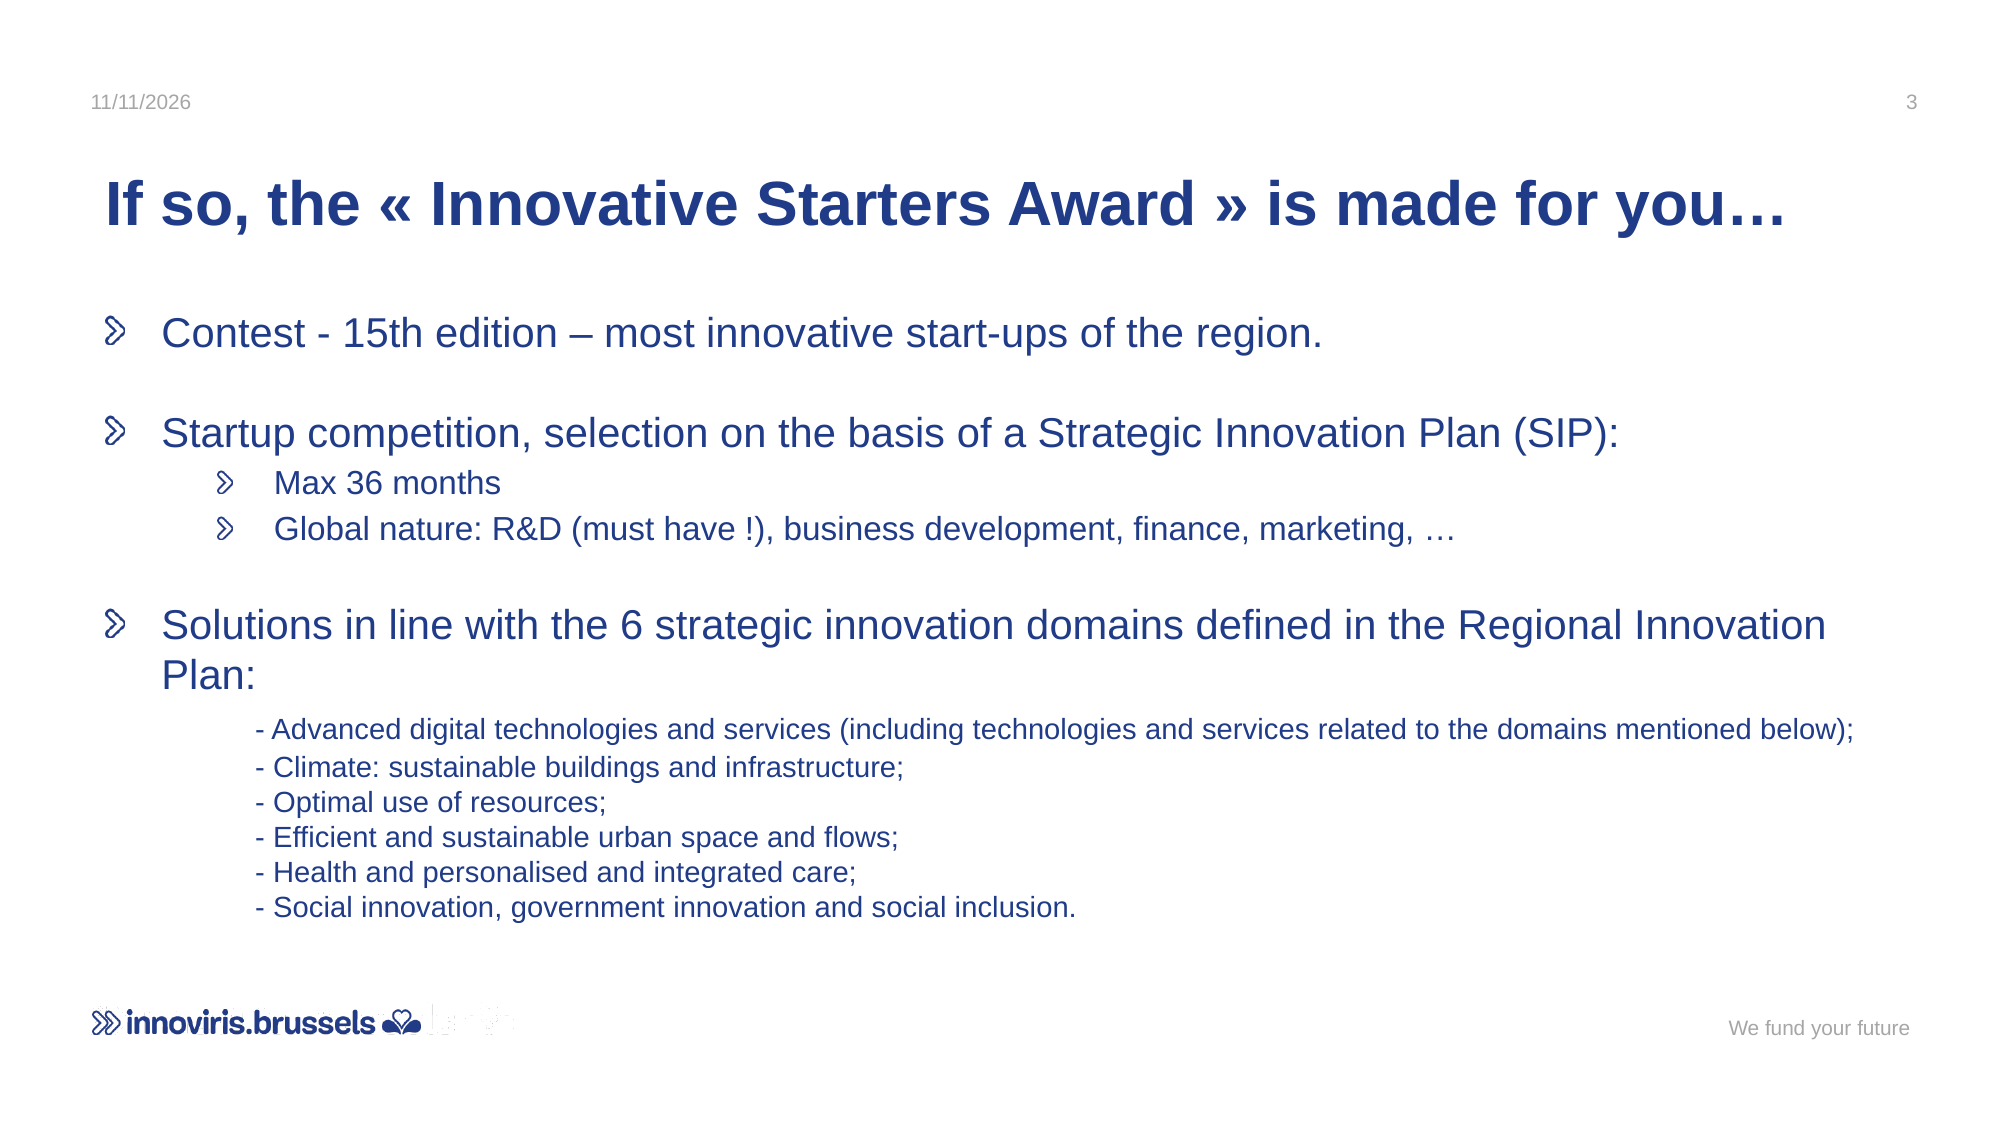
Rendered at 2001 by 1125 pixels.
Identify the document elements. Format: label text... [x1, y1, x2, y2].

picture [105, 415, 125, 445]
picture [217, 516, 233, 540]
list Contest - 15th edition – most innovative start-ups of the region. Startup competition, selection on the basis of a Strategic Innovation Plan (SIP): Max 36 months Global nature: R&D (must have !), business development, finance, marketing, … Solutions in line with the 6 strategic innovation domains defined in the Regional Innovation Plan: - Advanced digital technologies and services (including technologies and services related to the domains mentioned below); - Climate: sustainable buildings and infrastructure; - Optimal use of resources; - Efficient and sustainable urban space and flows; - Health and personalised and integrated care; - Social innovation, government innovation and social inclusion. [90, 297, 1910, 1038]
picture [217, 470, 233, 494]
picture [105, 315, 125, 345]
list If so, the « Innovative Starters Award » is made for you… [90, 155, 1910, 247]
footer We fund your future [1250, 996, 1926, 1057]
slide_number 3 [1482, 70, 1933, 131]
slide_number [75, 70, 526, 131]
picture [105, 608, 125, 638]
